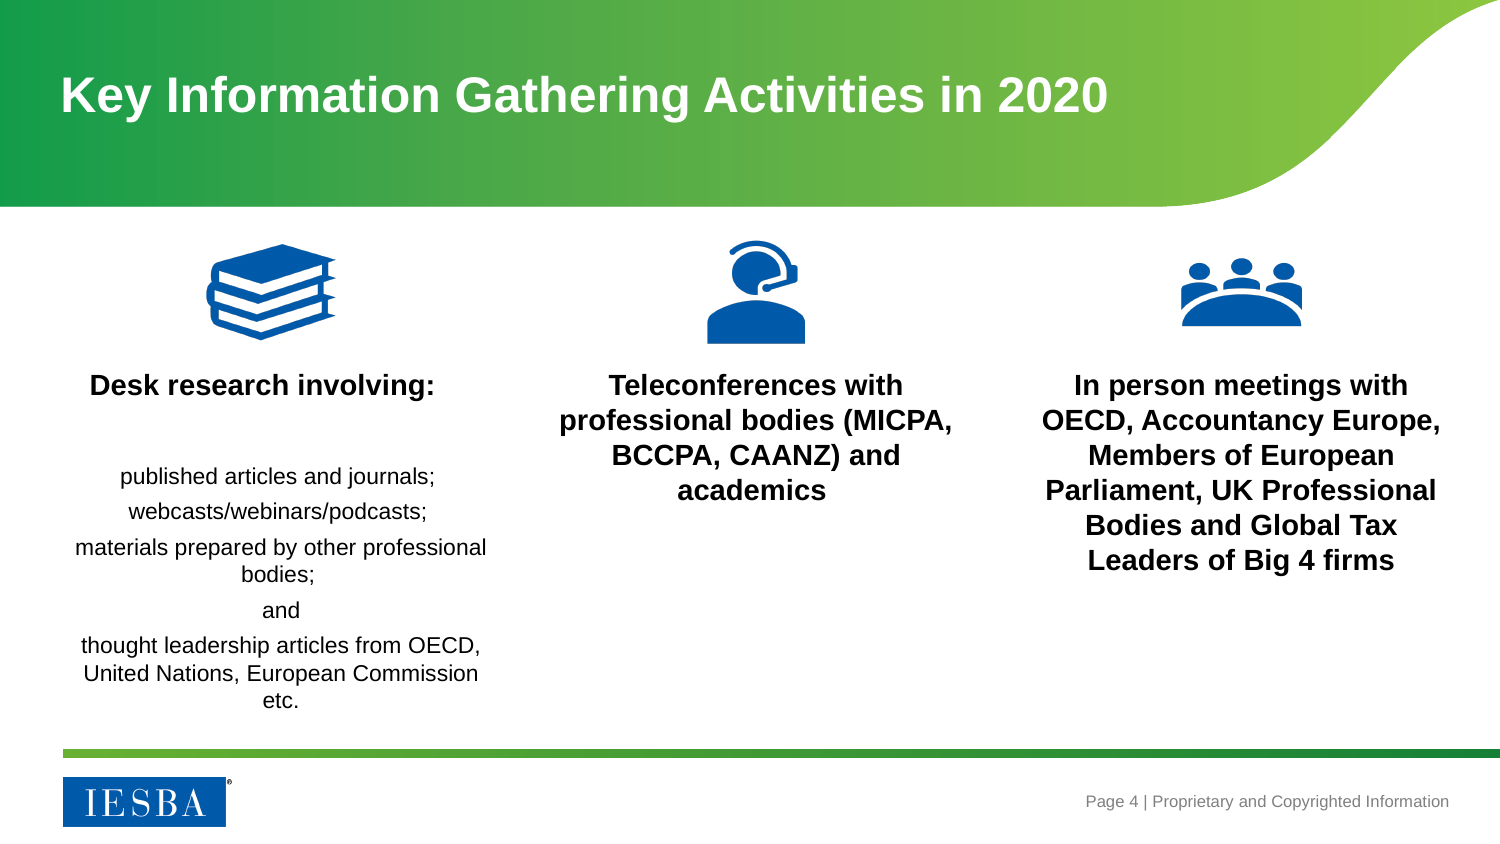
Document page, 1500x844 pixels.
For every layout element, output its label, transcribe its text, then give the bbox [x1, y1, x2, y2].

title Key Information Gathering Activities in 2020 [60, 59, 1298, 125]
picture [63, 777, 232, 827]
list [62, 234, 1451, 738]
picture [0, 0, 1500, 207]
